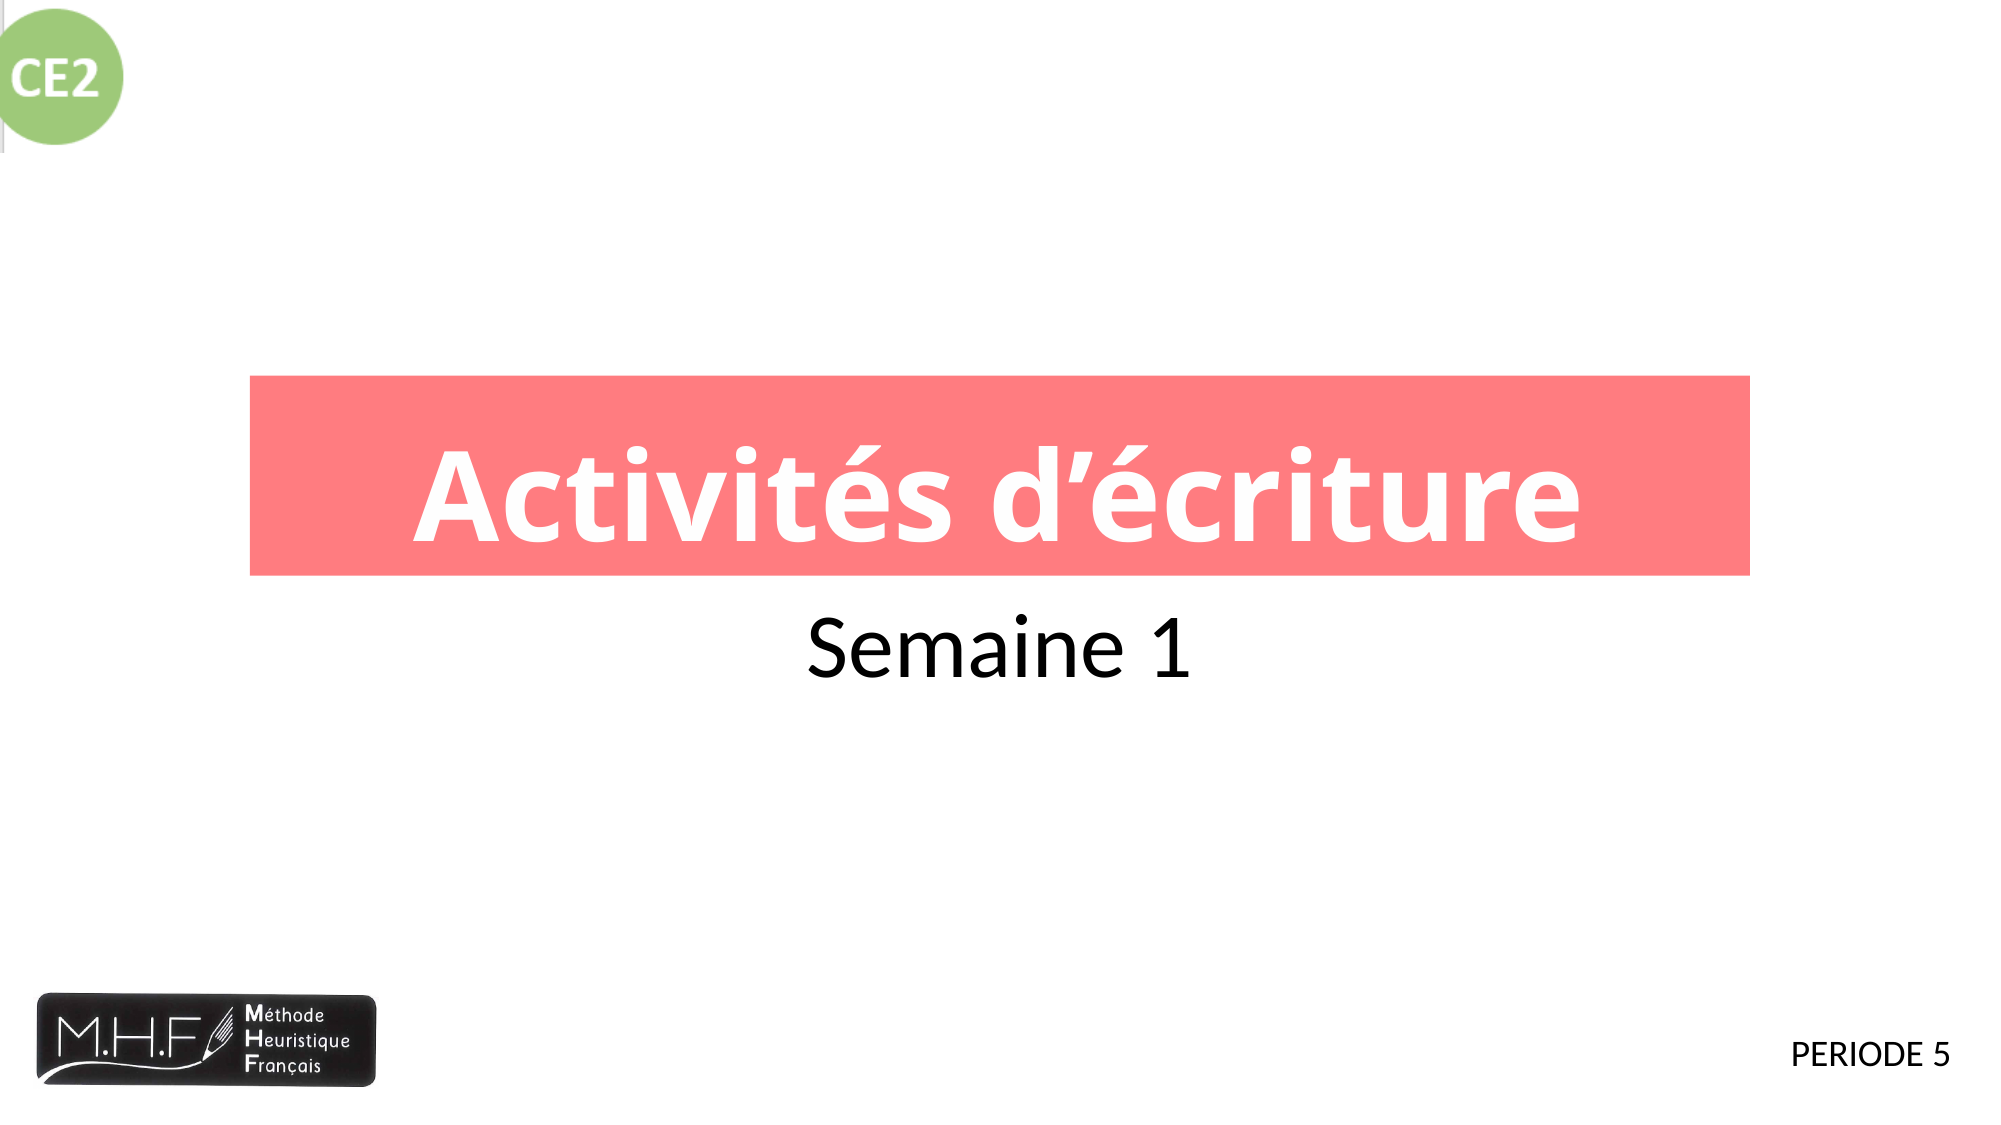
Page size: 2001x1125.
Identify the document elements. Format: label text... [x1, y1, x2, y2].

picture [0, 0, 132, 153]
subtitle Semaine 1 [249, 590, 1750, 863]
picture [33, 990, 379, 1089]
title Activités d’écriture [249, 375, 1750, 576]
text_box PERIODE 5 [1362, 1021, 1967, 1082]
